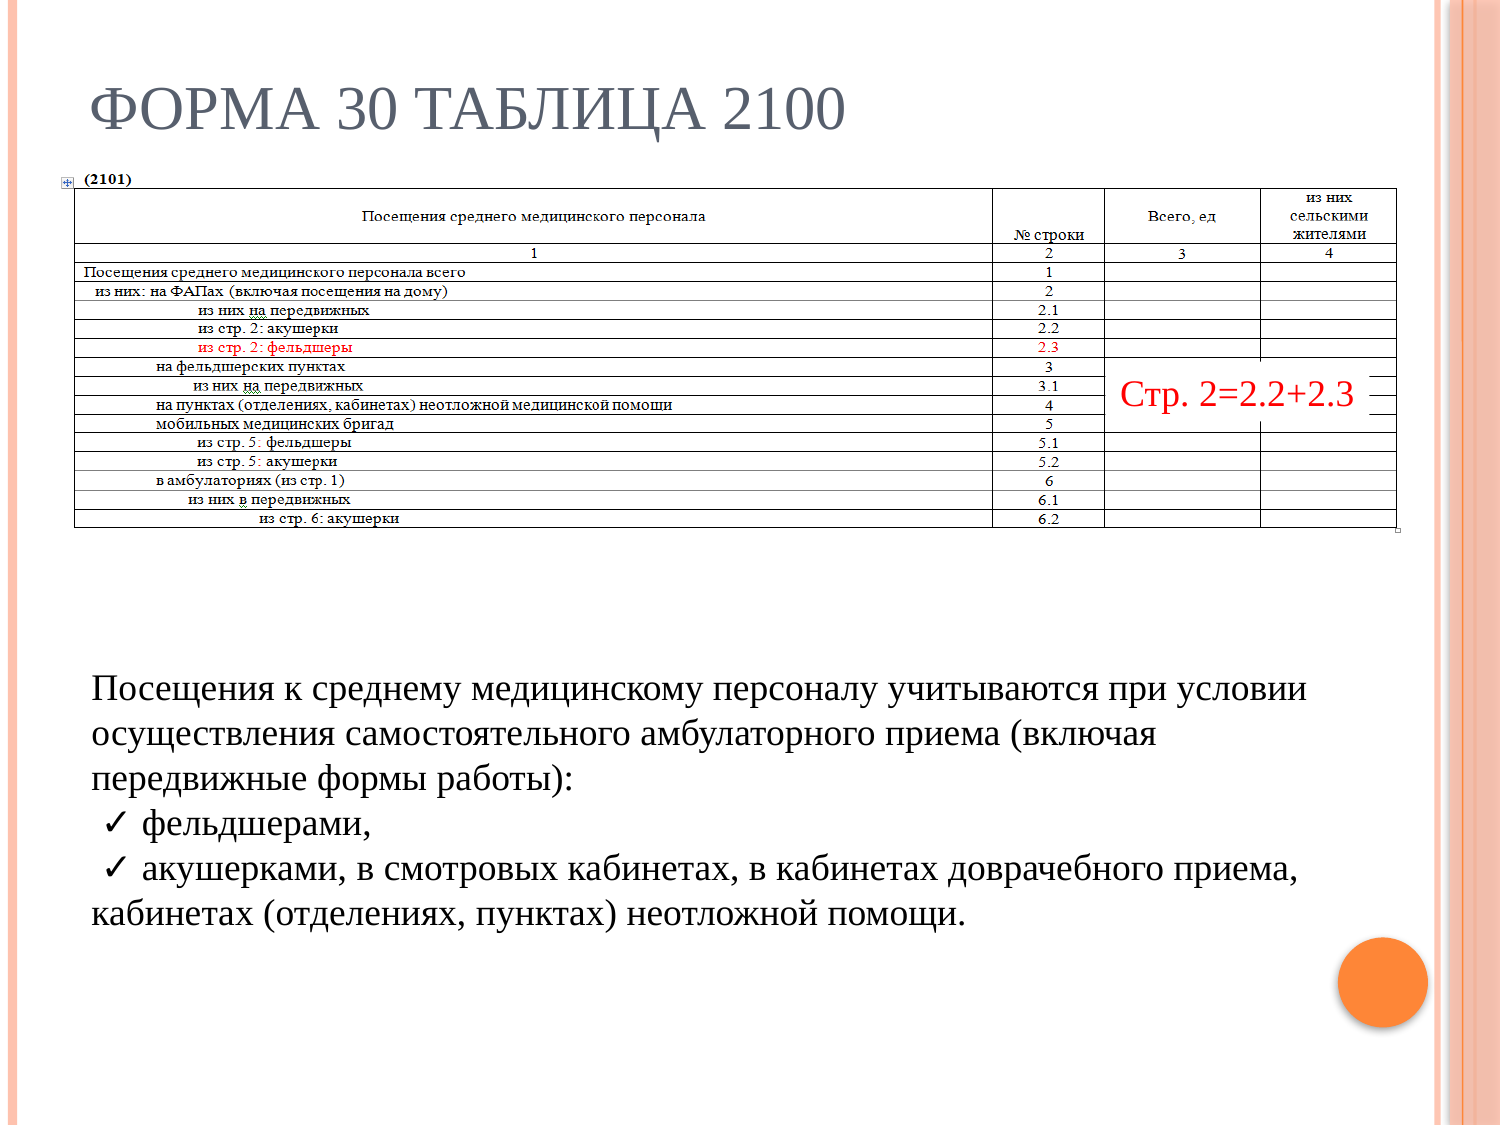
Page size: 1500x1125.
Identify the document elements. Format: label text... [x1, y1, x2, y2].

title Форма 30 Таблица 2100 [75, 45, 1300, 149]
text_box Посещения к среднему медицинскому персоналу учитываются при условии осуществления самостоятельного амбулаторного приема (включая передвижные формы работы): ✓ фельдшерами, ✓ акушерками, в смотровых кабинетах, в кабинетах доврачебного приема, кабинетах (отделениях, пунктах) неотложной помощи. [76, 655, 1365, 941]
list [40, 160, 1424, 552]
